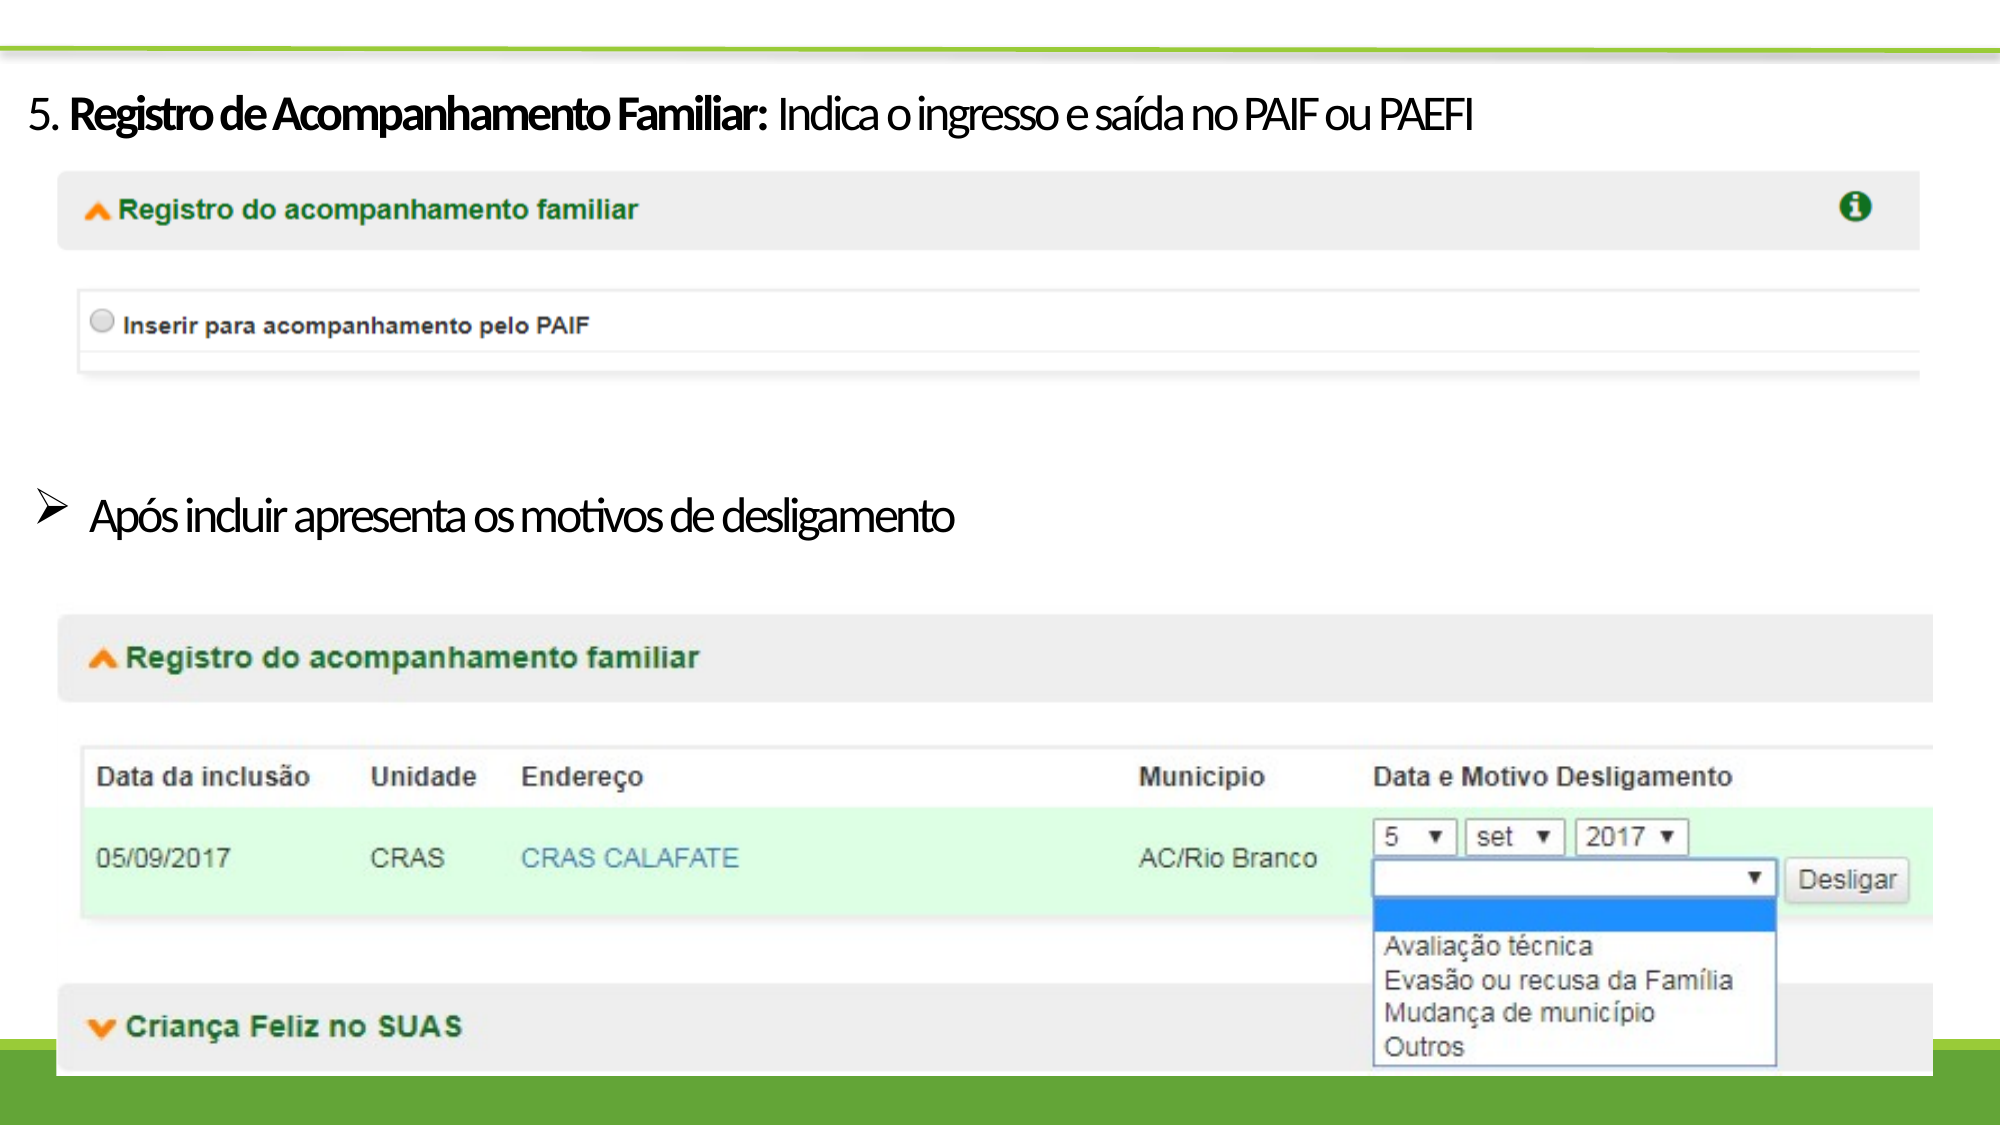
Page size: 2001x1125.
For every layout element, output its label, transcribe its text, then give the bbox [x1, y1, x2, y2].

text_box Após incluir apresenta os motivos de desligamento [30, 480, 1971, 543]
text_box 5. Registro de Acompanhamento Familiar: Indica o ingresso e saída no PAIF ou PAEFI [25, 78, 1966, 141]
text_box [56, 602, 1933, 1076]
text_box [0, 45, 2000, 54]
text_box [56, 169, 1920, 388]
